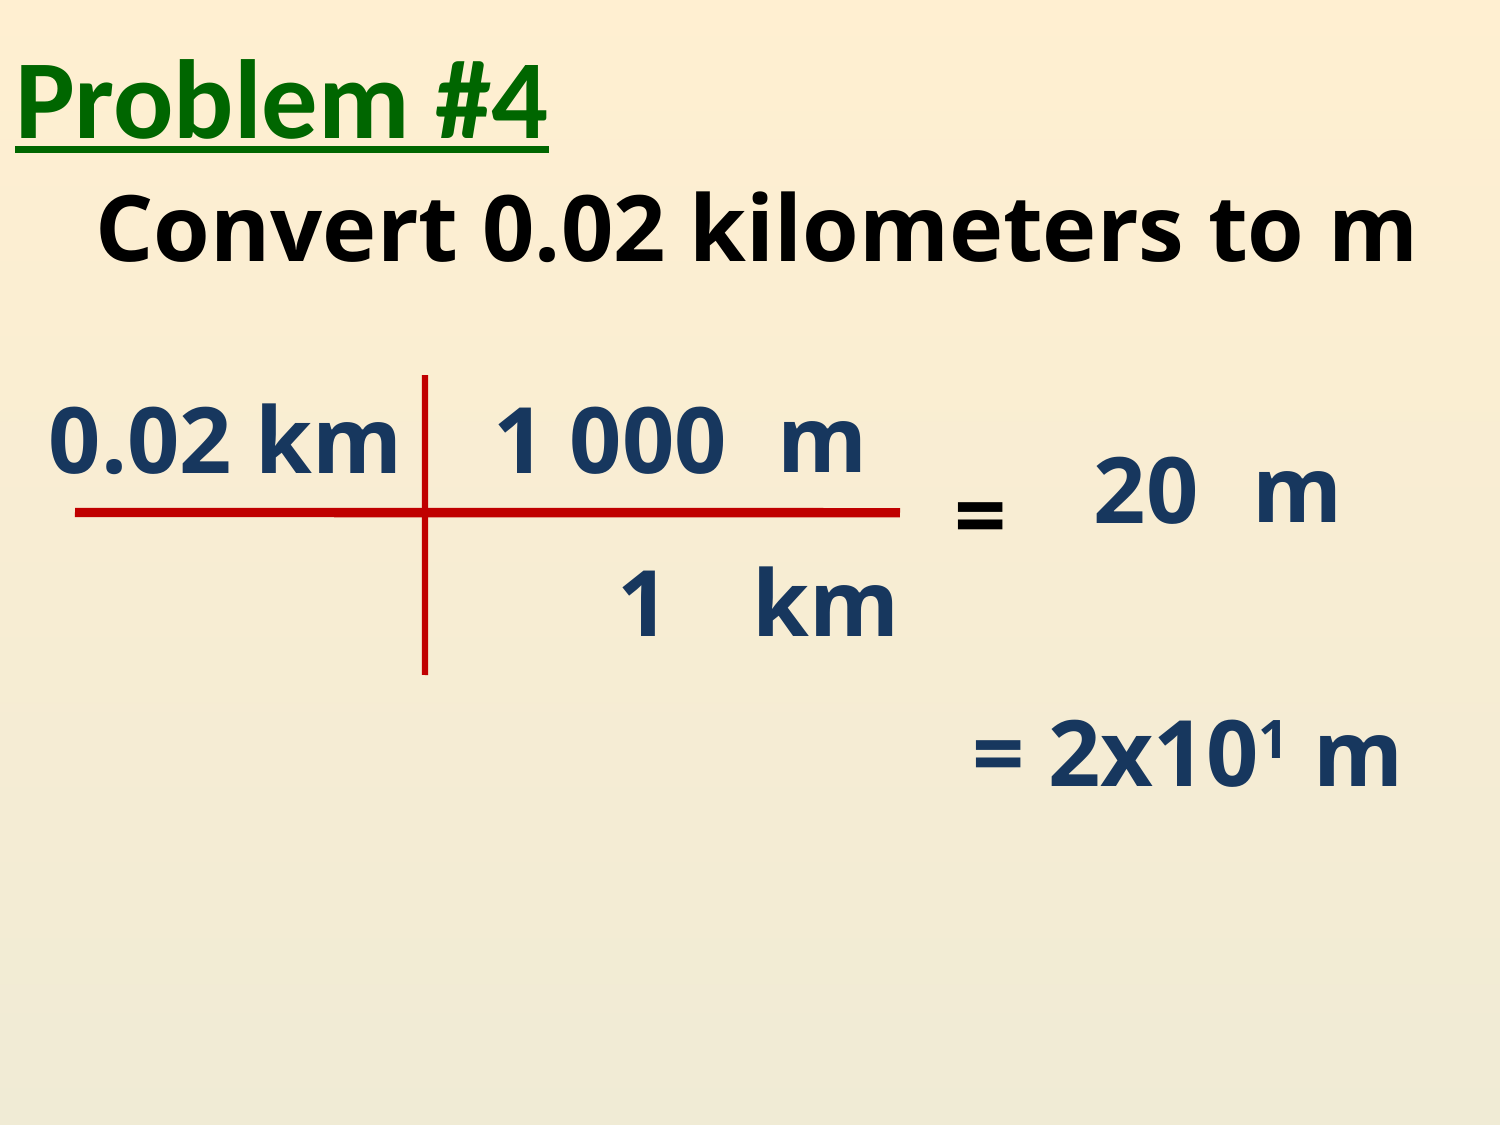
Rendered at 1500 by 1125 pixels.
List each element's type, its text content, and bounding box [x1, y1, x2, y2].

text_box 0.02 km [33, 374, 419, 500]
title Problem #4 [0, 0, 1350, 188]
text_box m [762, 373, 938, 499]
text_box 1 000 [479, 374, 743, 500]
text_box 1 [602, 537, 685, 663]
text_box = [939, 449, 1022, 575]
text_box Convert 0.02 kilometers to m [80, 162, 1435, 288]
text_box m [1237, 423, 1425, 549]
text_box km [737, 537, 915, 663]
text_box 20 [1079, 424, 1214, 550]
text_box = 2x101 m [957, 687, 1419, 813]
